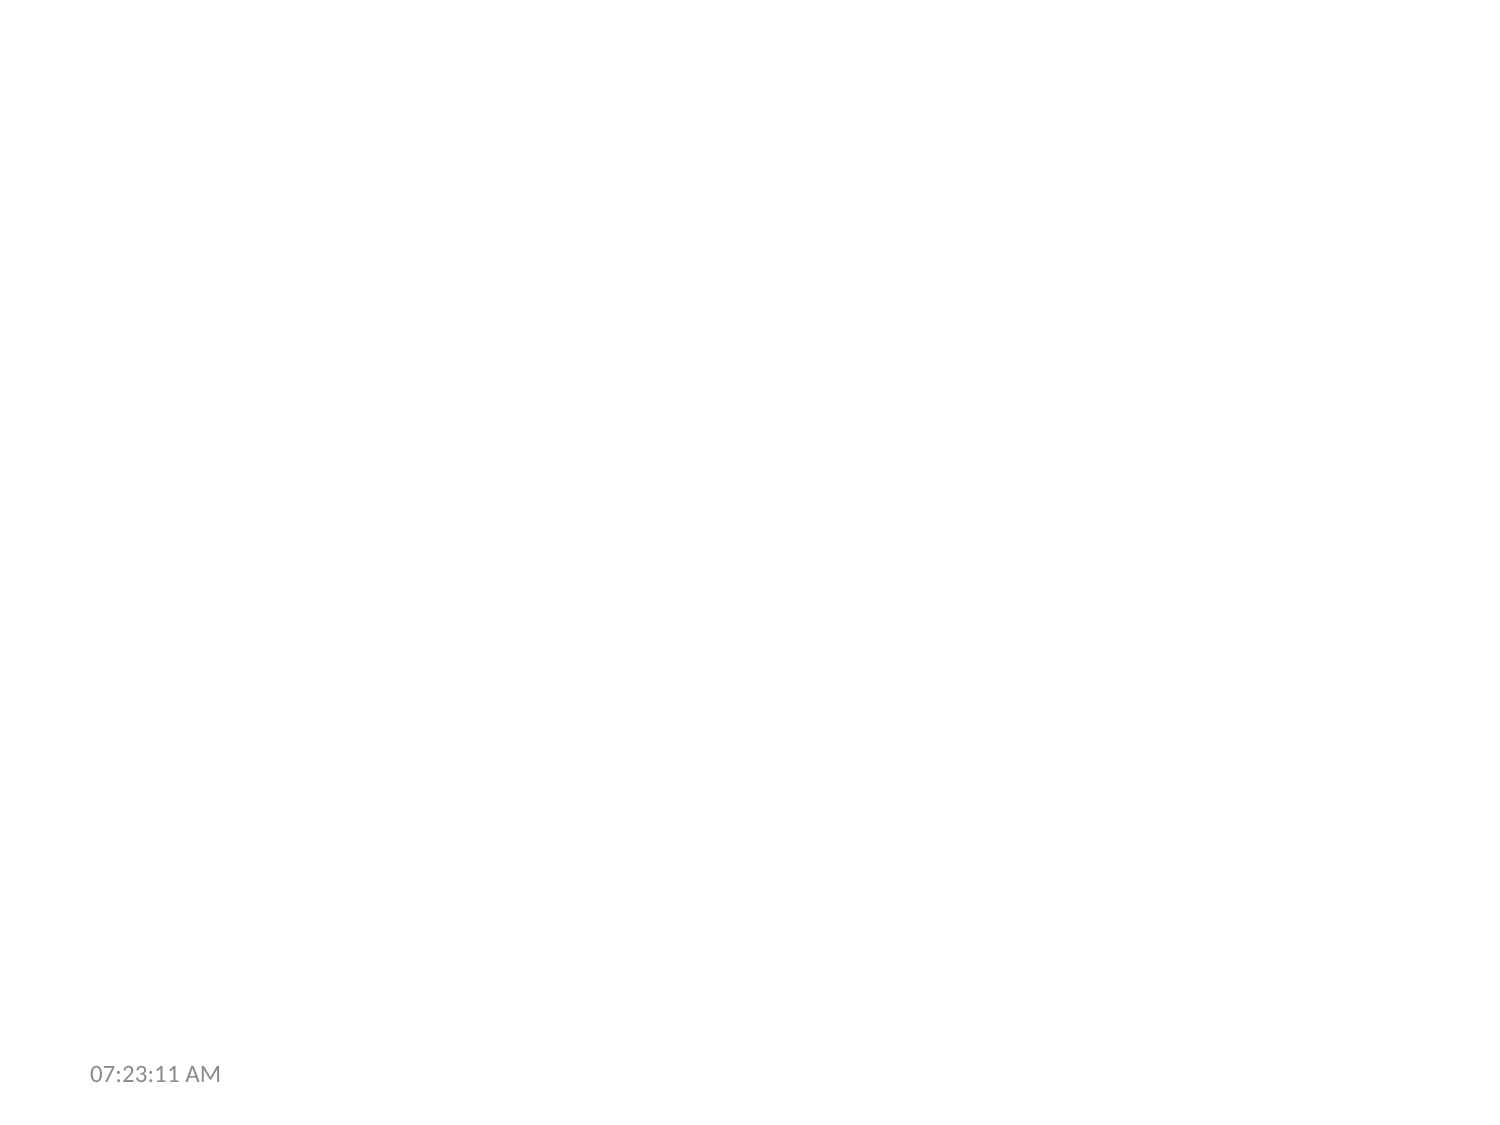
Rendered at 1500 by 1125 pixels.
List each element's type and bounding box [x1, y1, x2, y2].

slide_number [75, 1042, 425, 1103]
